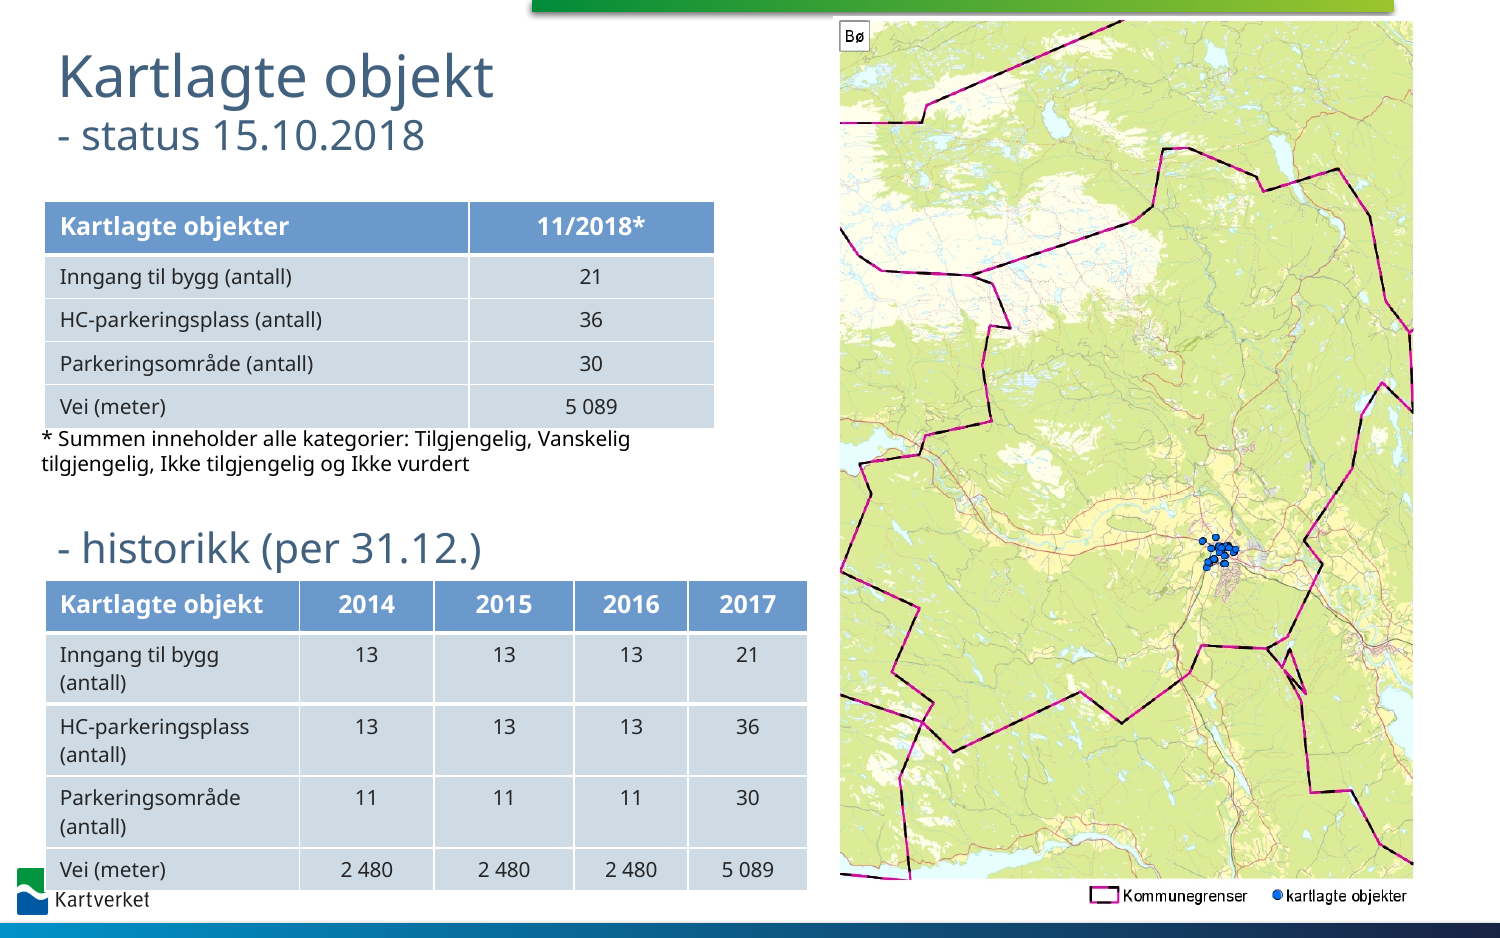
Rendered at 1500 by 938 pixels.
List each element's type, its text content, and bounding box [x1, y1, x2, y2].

table_cell 5 089 [470, 385, 714, 428]
table_header Kartlagte objekt [46, 581, 299, 631]
table_cell 11 [435, 777, 573, 847]
table_cell Parkeringsområde (antall) [45, 342, 468, 384]
table_cell 21 [470, 257, 714, 298]
table_cell 2 480 [300, 849, 433, 890]
table_cell 5 089 [689, 849, 807, 890]
table_cell Inngang til bygg (antall) [46, 635, 299, 702]
table_cell 36 [470, 299, 714, 341]
table_header 2016 [575, 581, 687, 631]
text_box - historikk (per 31.12.) [42, 496, 828, 580]
table_cell 21 [689, 635, 807, 702]
table_cell 13 [435, 706, 573, 775]
table_cell 13 [575, 706, 687, 775]
table_header 11/2018* [470, 202, 714, 253]
table_header 2015 [435, 581, 573, 631]
table_cell 2 480 [435, 849, 573, 890]
table_header Kartlagte objekter [45, 202, 468, 253]
table_cell Inngang til bygg (antall) [45, 257, 468, 298]
text_box Kartlagte objekt - status 15.10.2018 [42, 24, 828, 167]
table_cell 13 [575, 635, 687, 702]
table_cell 13 [300, 706, 433, 775]
table_cell Vei (meter) [45, 385, 468, 417]
table_cell 13 [435, 635, 573, 702]
table_cell HC-parkeringsplass (antall) [45, 299, 468, 341]
table_cell 2 480 [575, 849, 687, 890]
table_cell 30 [689, 777, 807, 847]
table_cell HC-parkeringsplass (antall) [46, 706, 299, 775]
table_cell Vei (meter) [46, 849, 299, 890]
table_header 2017 [689, 581, 807, 631]
table_cell 13 [300, 635, 433, 702]
table_cell 36 [689, 706, 807, 775]
table_cell 11 [575, 777, 687, 847]
text_box * Summen inneholder alle kategorier: Tilgjengelig, Vanskelig tilgjengelig, Ikke tilgjengelig og Ikke vurdert [26, 417, 711, 483]
table_cell Parkeringsområde (antall) [46, 777, 299, 847]
picture [833, 16, 1419, 913]
table_cell 11 [300, 777, 433, 847]
table_cell 30 [470, 342, 714, 384]
table_header 2014 [300, 581, 433, 631]
